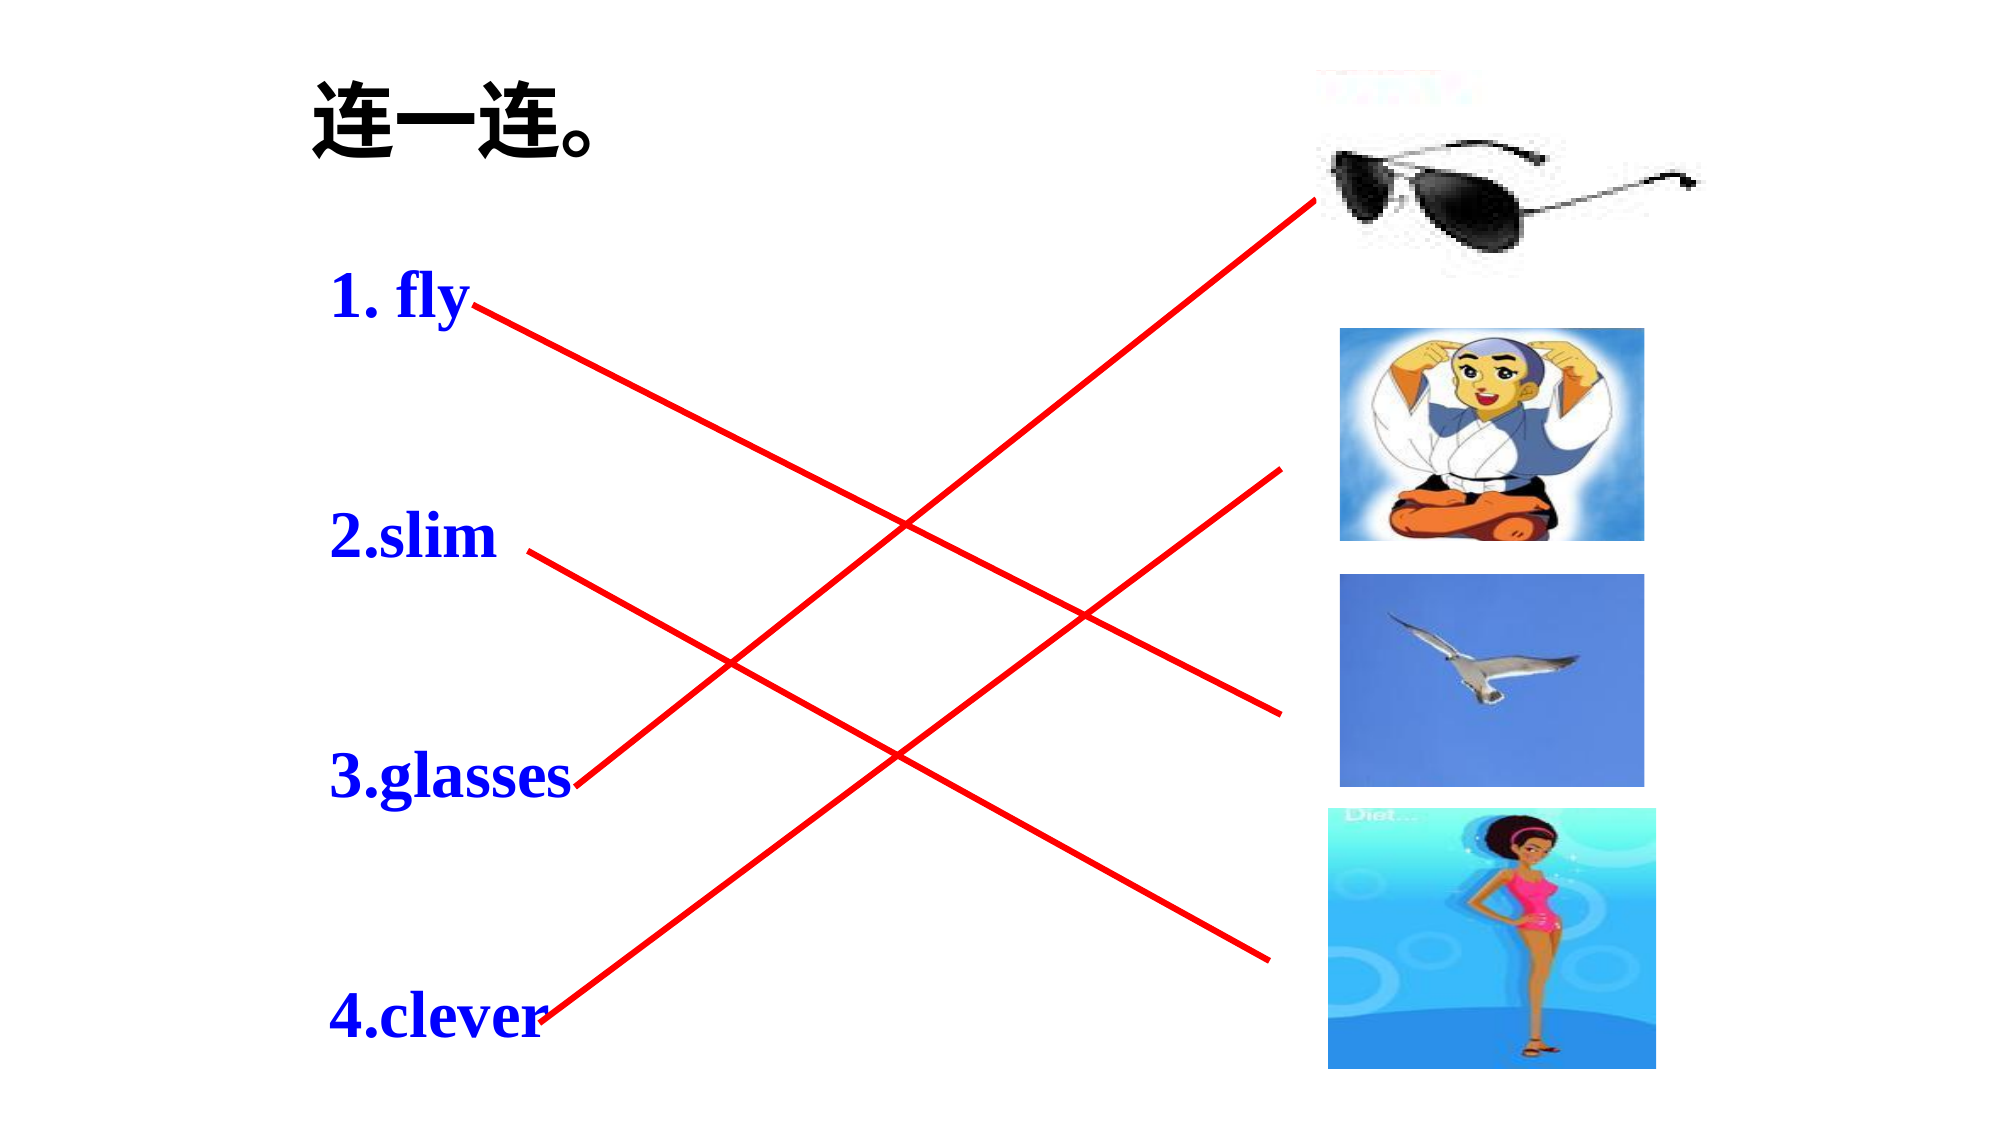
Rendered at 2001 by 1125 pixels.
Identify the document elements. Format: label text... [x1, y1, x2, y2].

text_box 1. fly 2.slim 3.glasses 4.clever [315, 243, 614, 1125]
picture [1339, 574, 1645, 787]
picture [1316, 70, 1707, 319]
picture [1339, 328, 1645, 541]
text_box 连一连。 [296, 60, 1343, 176]
picture [1328, 808, 1657, 1069]
